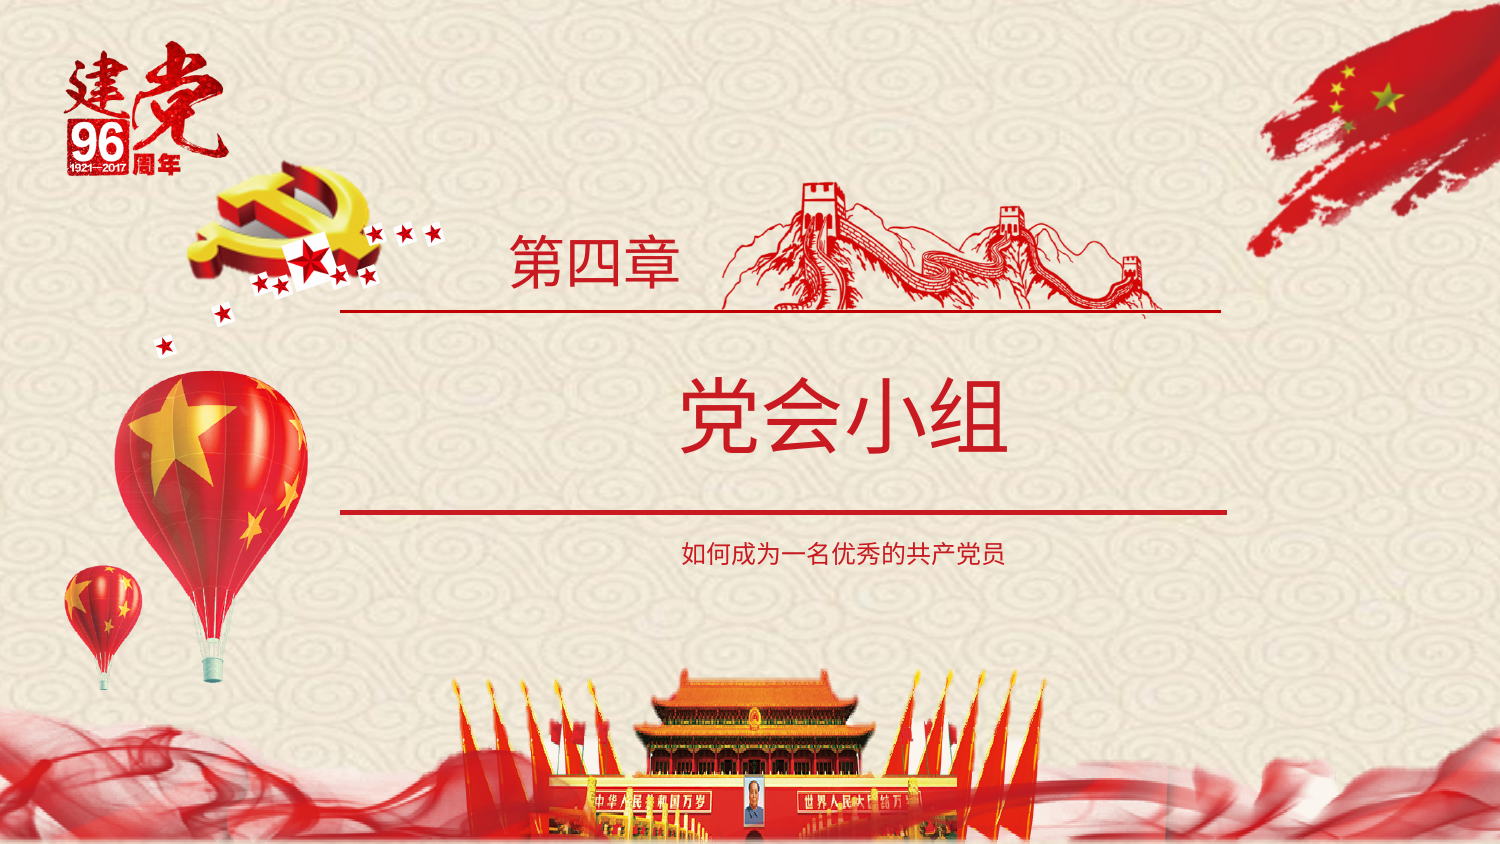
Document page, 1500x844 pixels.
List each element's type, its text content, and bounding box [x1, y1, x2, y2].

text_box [140, 141, 449, 310]
text_box 党会小组 [379, 358, 1310, 470]
picture [0, 0, 1500, 844]
text_box 如何成为一名优秀的共产党员 [666, 530, 1022, 576]
text_box 第四章 [449, 220, 713, 302]
